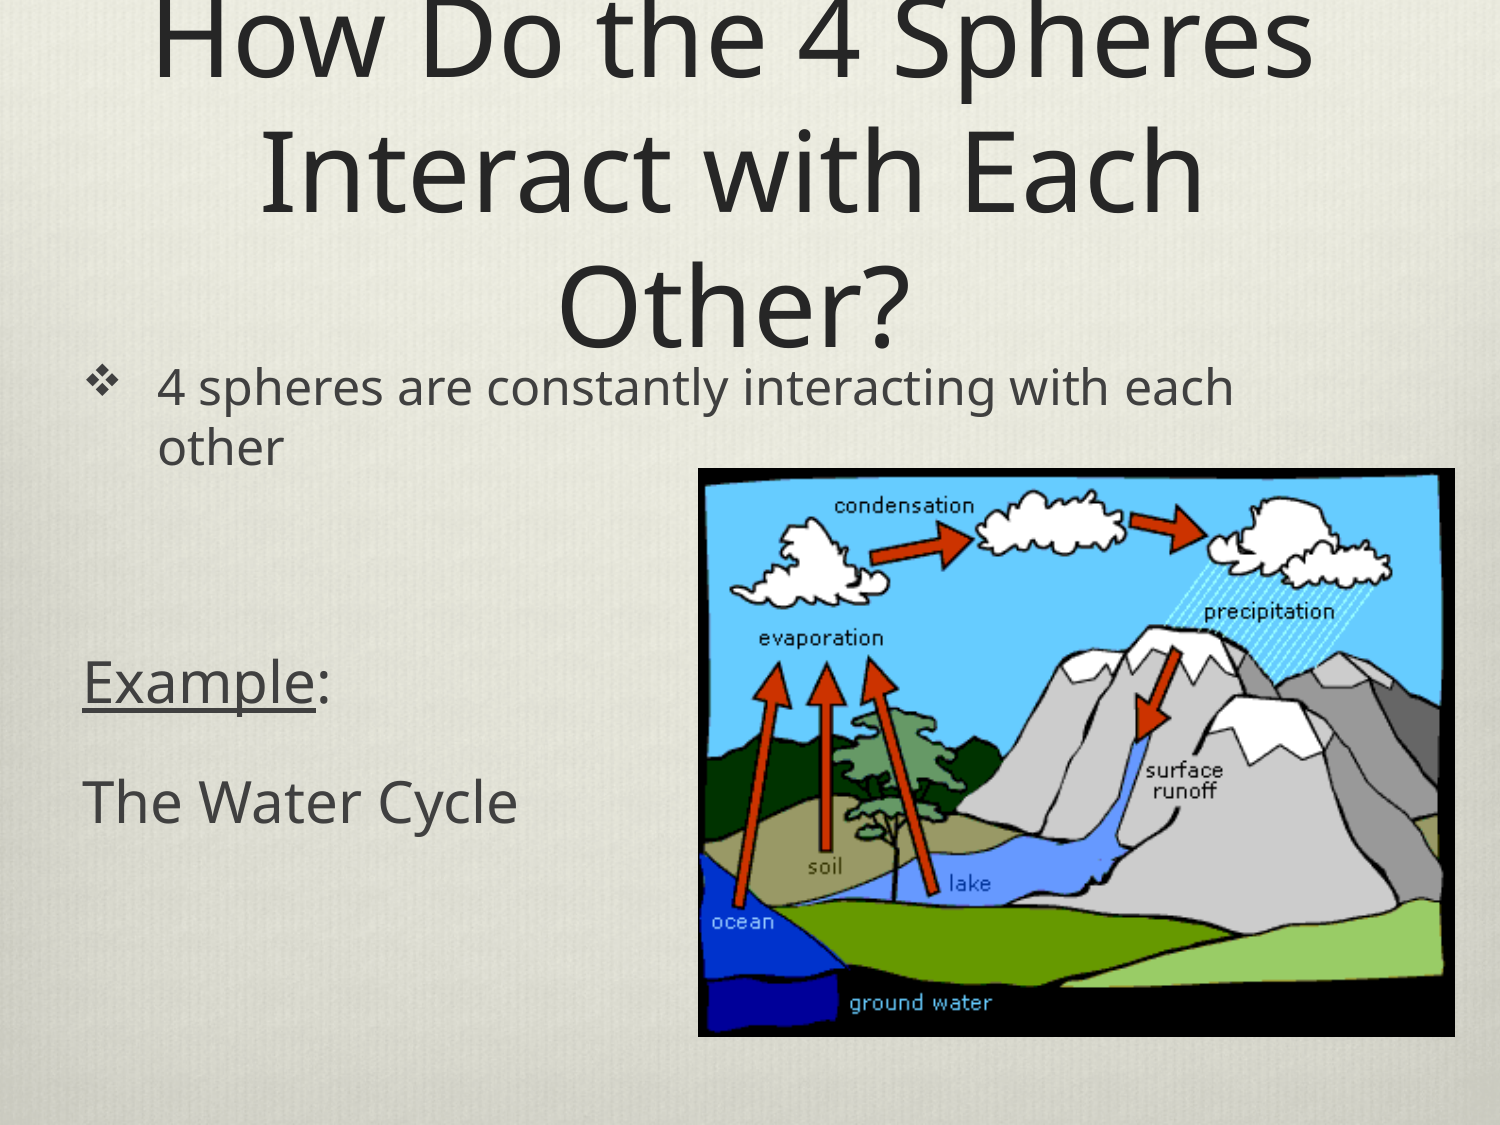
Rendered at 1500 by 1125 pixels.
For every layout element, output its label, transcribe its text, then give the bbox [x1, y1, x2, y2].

title How Do the 4 Spheres Interact with Each Other? [86, 31, 1381, 304]
picture [697, 467, 1456, 1038]
list 4 spheres are constantly interacting with each other Example: The Water Cycle [67, 348, 1330, 925]
